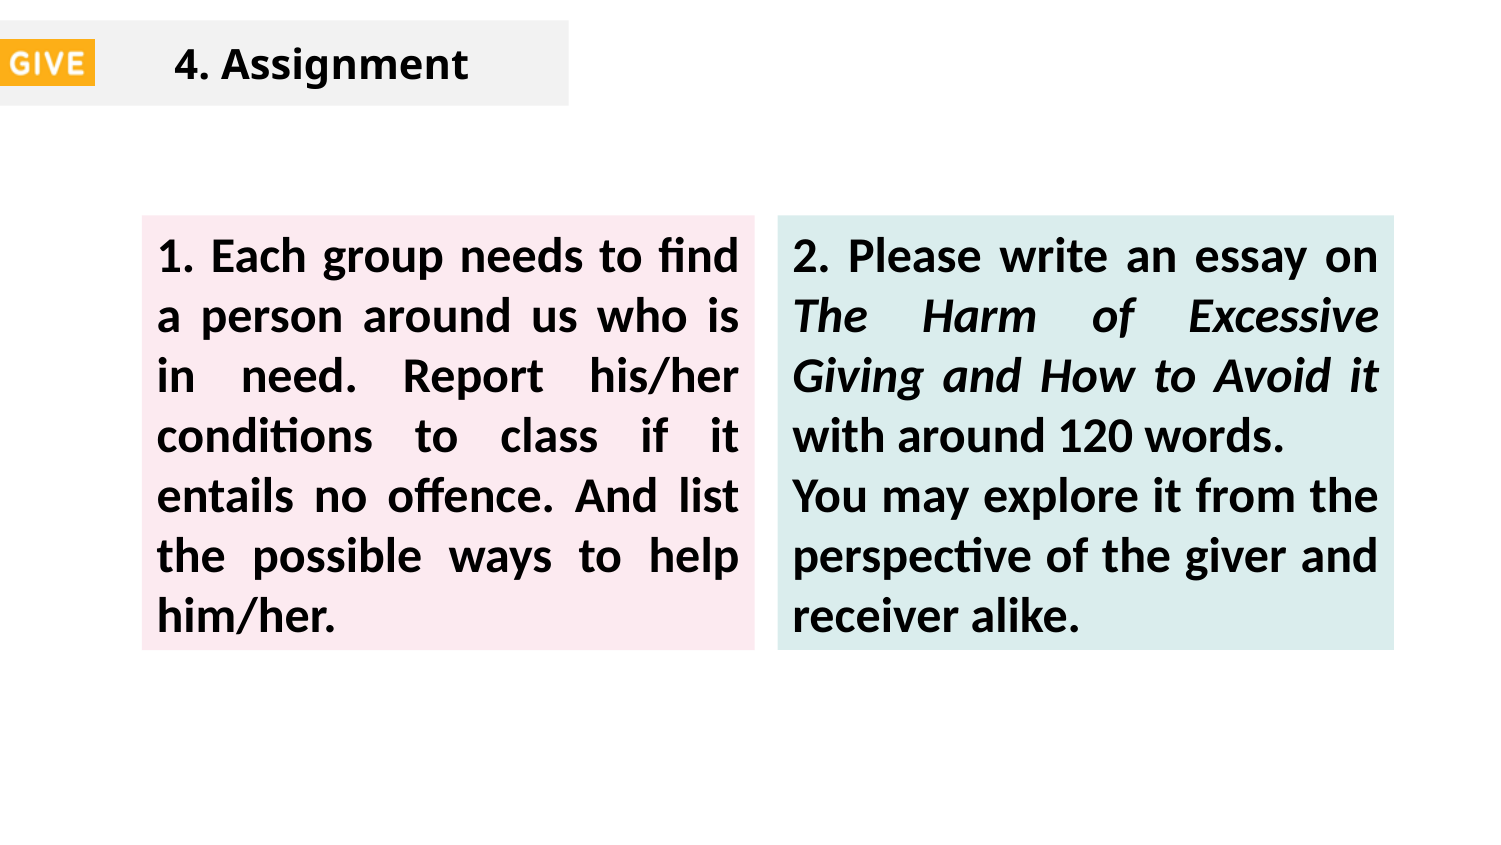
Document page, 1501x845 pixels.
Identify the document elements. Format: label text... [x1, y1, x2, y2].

text_box 1. Each group needs to find a person around us who is in need. Report his/her conditions to class if it entails no offence. And list the possible ways to help him/her. [141, 215, 755, 651]
text_box [0, 19, 570, 107]
picture [0, 39, 95, 86]
text_box 4. Assignment [106, 30, 538, 95]
text_box 2. Please write an essay on The Harm of Excessive Giving and How to Avoid it with around 120 words. You may explore it from the perspective of the giver and receiver alike. [777, 215, 1394, 650]
